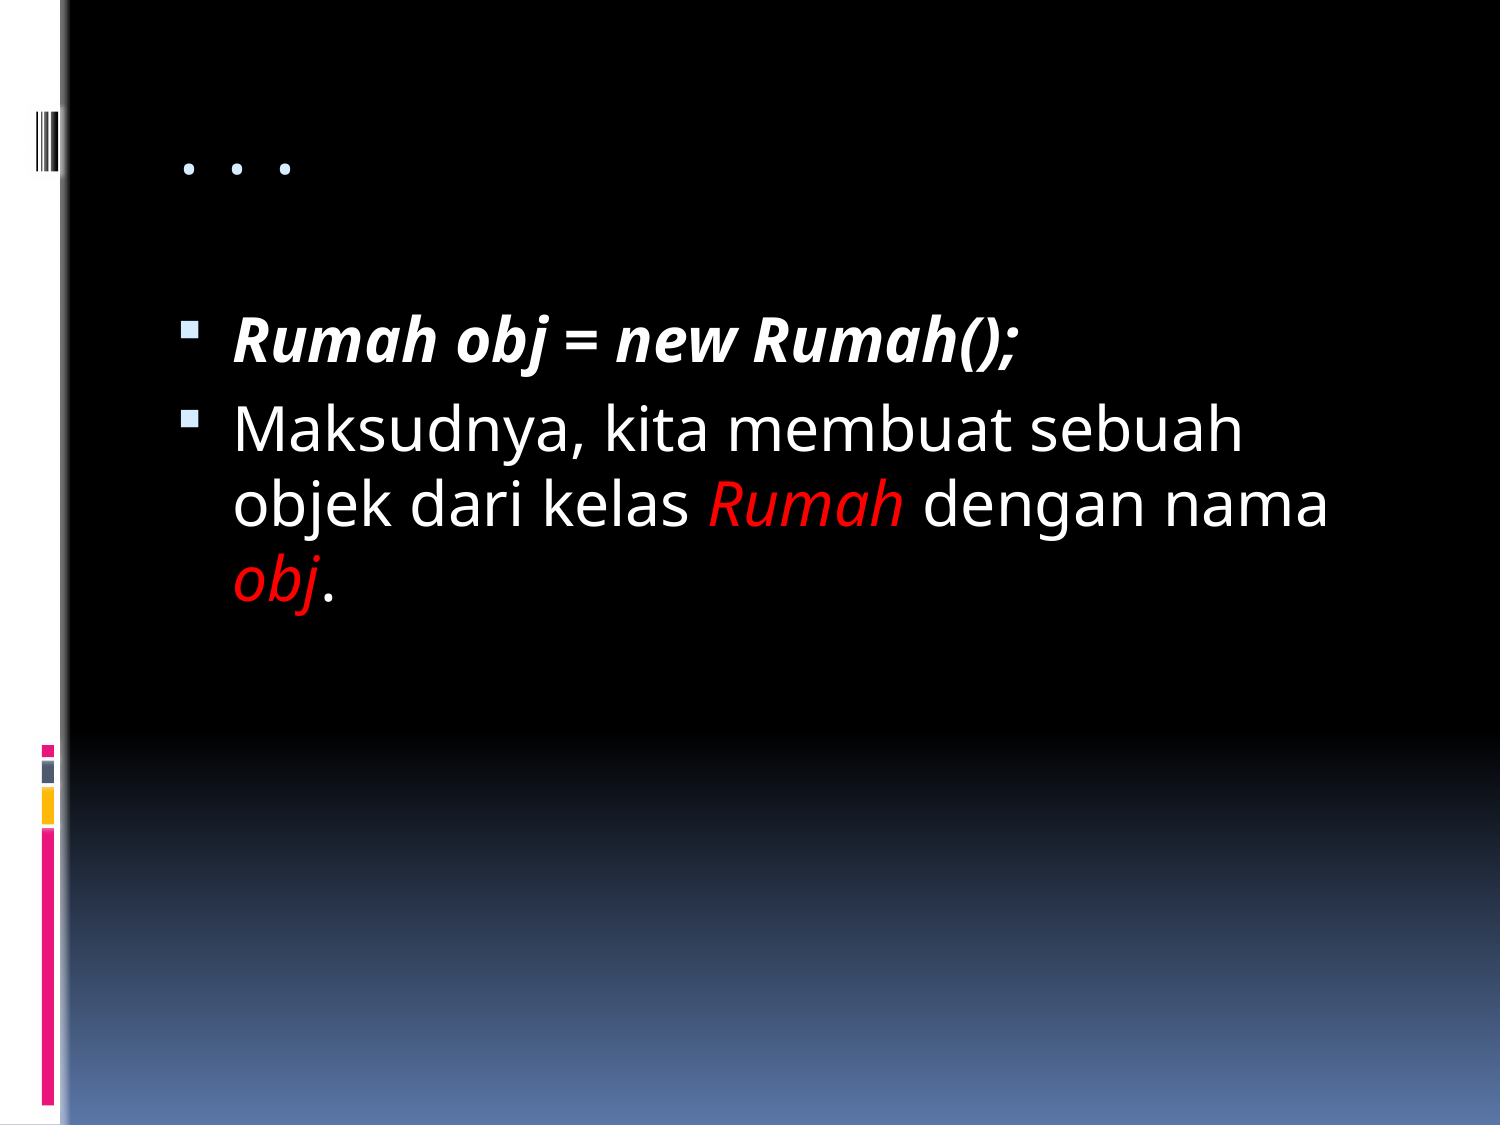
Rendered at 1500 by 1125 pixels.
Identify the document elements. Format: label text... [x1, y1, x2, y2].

title ... [150, 83, 1425, 234]
list Rumah obj = new Rumah(); Maksudnya, kita membuat sebuah objek dari kelas Rumah dengan nama obj. [150, 292, 1425, 1043]
